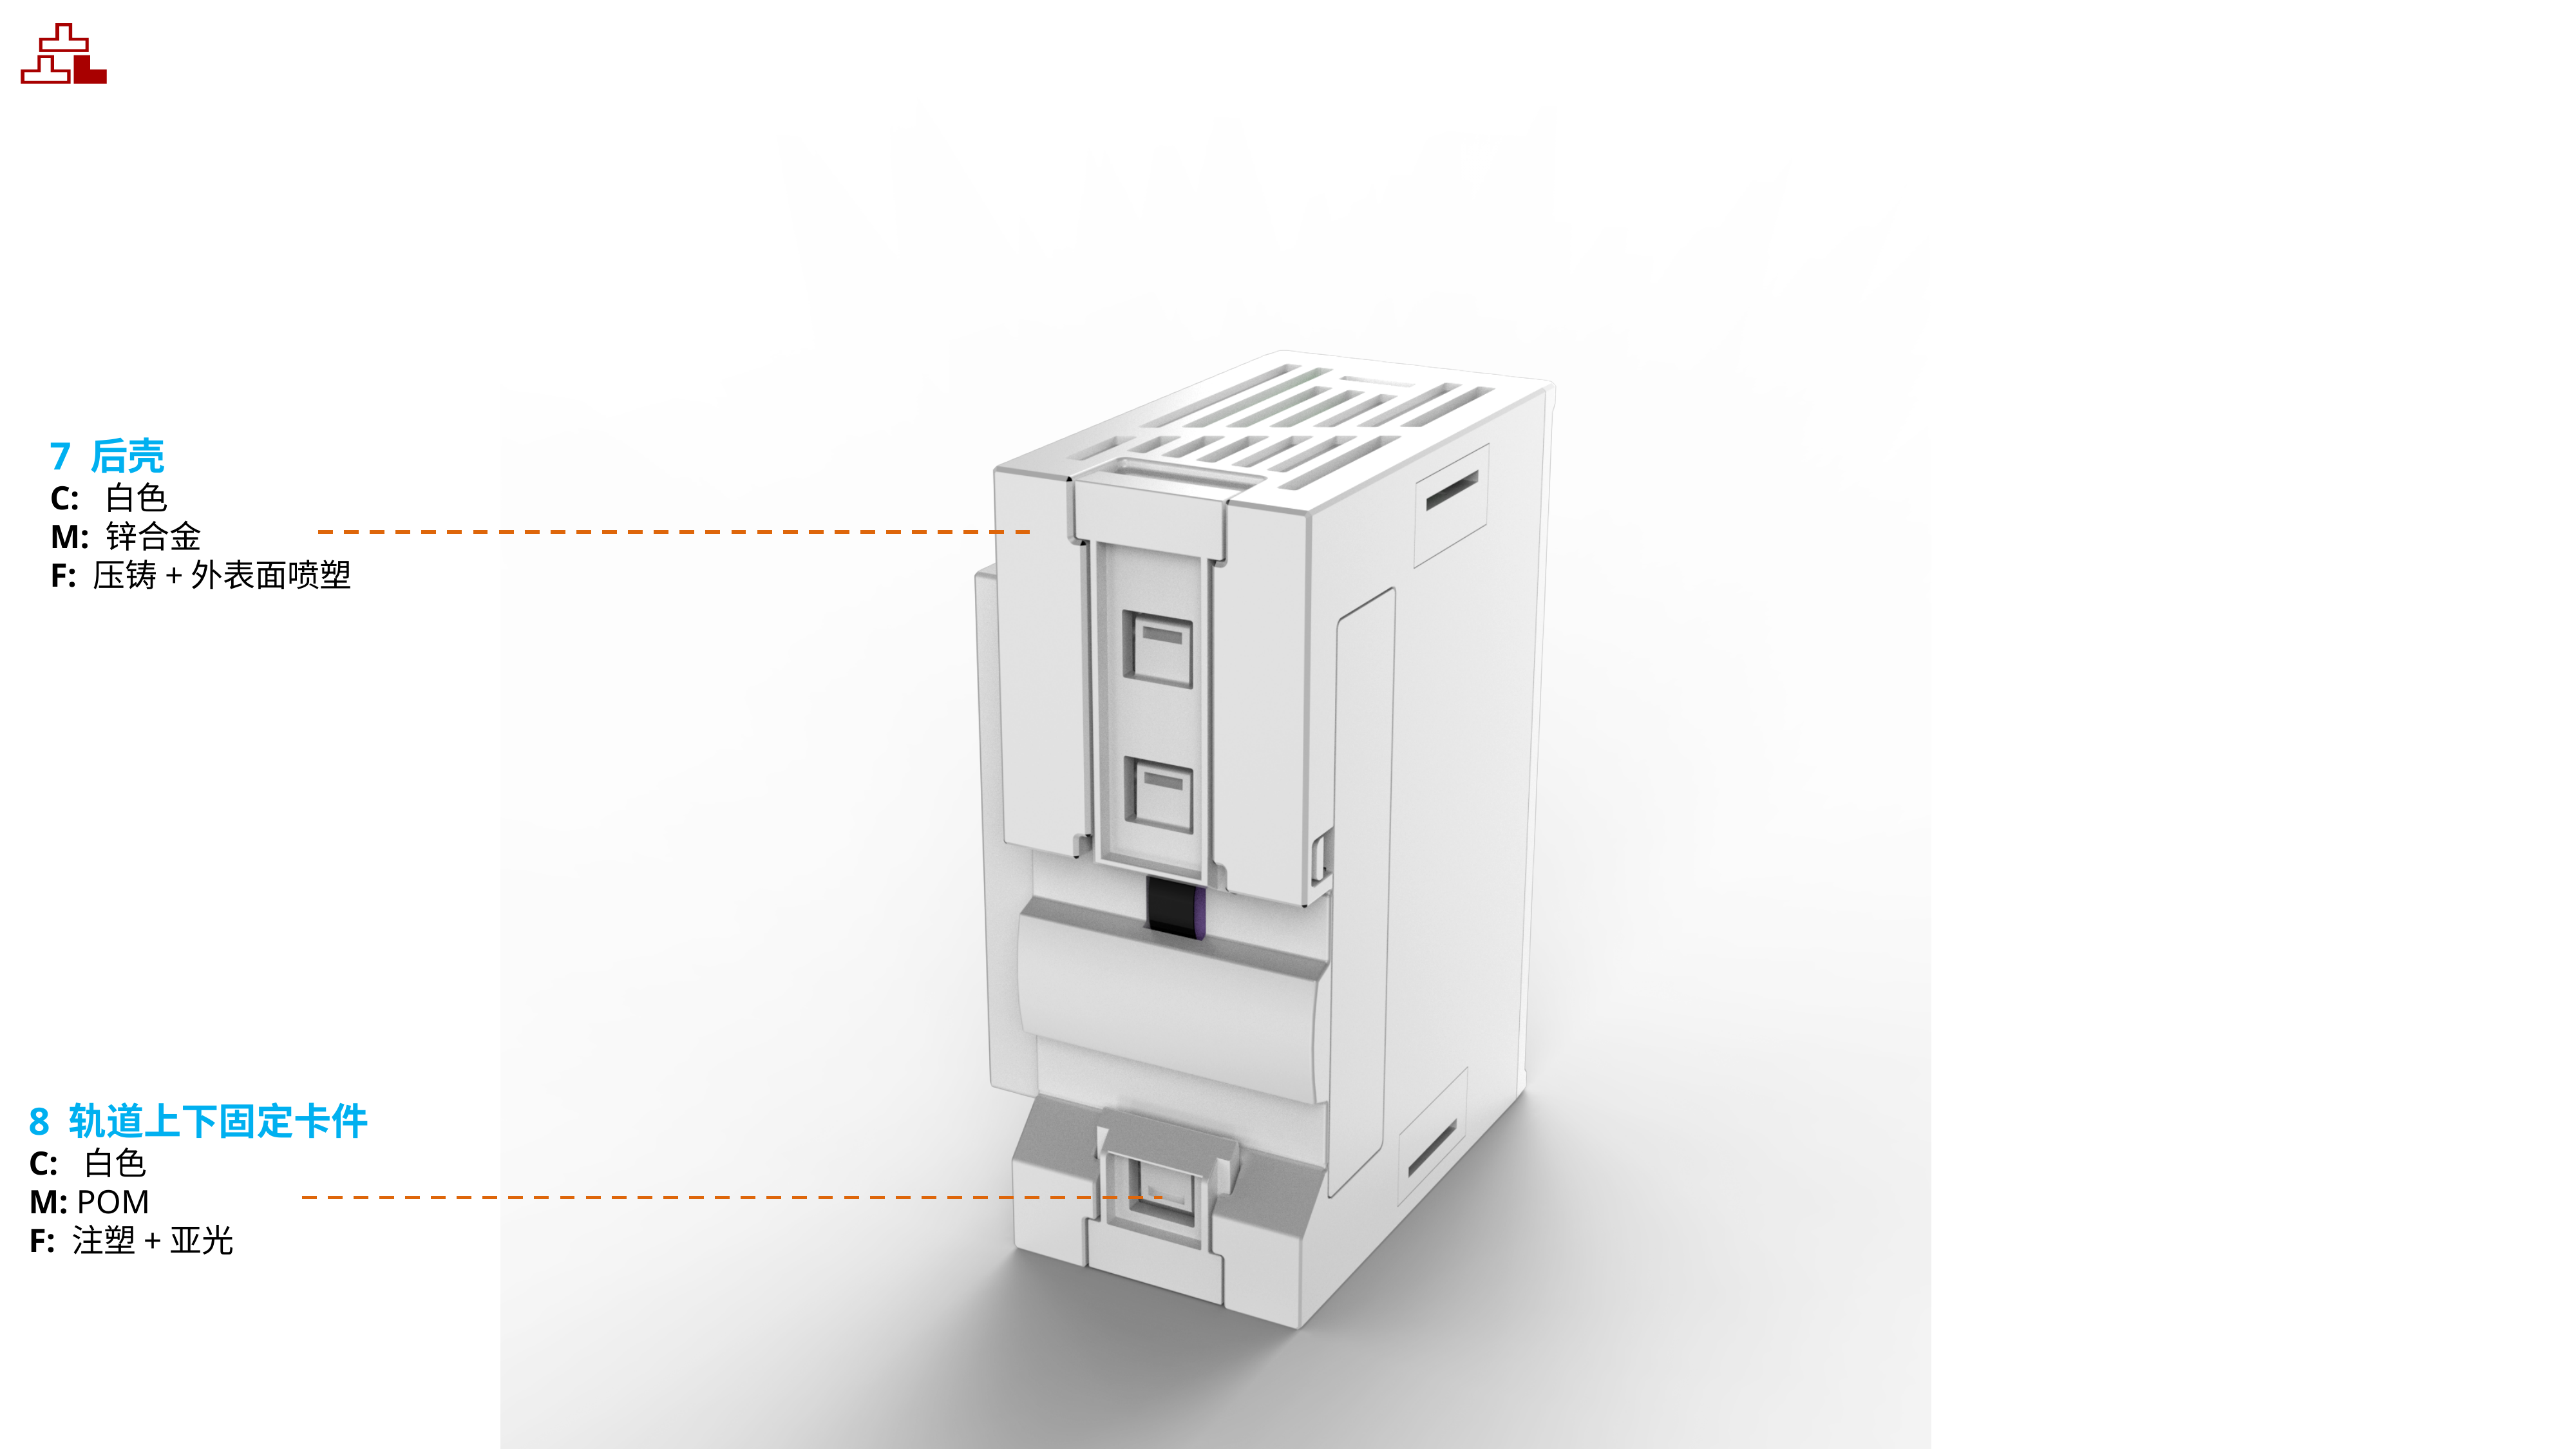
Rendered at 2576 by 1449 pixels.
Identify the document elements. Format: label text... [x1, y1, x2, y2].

text_box 7 后壳 C: 白色 M: 锌合金 F: 压铸+外表面喷塑 [42, 424, 495, 639]
picture [21, 23, 107, 84]
picture [500, 0, 1932, 1449]
text_box 8 轨道上下固定卡件 C: 白色 M: POM F: 注塑+亚光 [21, 1090, 495, 1305]
